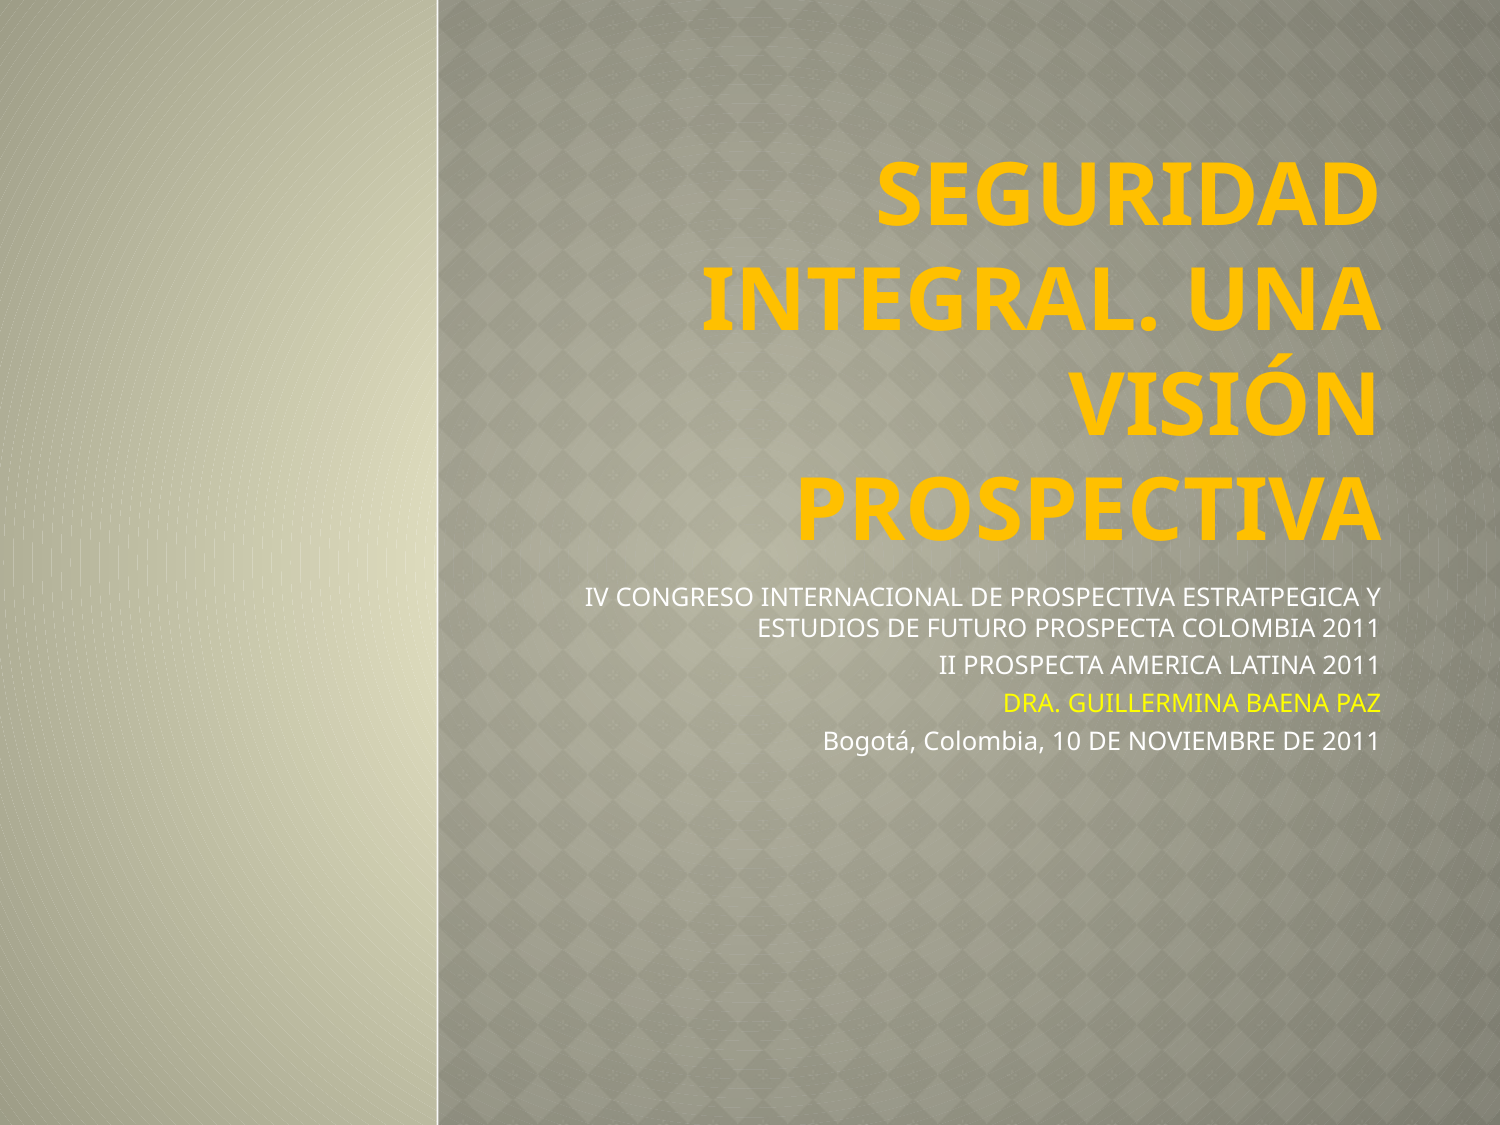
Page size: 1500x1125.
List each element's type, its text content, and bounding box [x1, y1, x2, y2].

subtitle IV CONGRESO INTERNACIONAL DE PROSPECTIVA ESTRATPEGICA Y ESTUDIOS DE FUTURO PROSPECTA COLOMBIA 2011 II PROSPECTA AMERICA LATINA 2011 DRA. GUILLERMINA BAENA PAZ Bogotá, Colombia, 10 DE NOVIEMBRE DE 2011 [550, 580, 1390, 762]
title SEGURIDAD INTEGRAL. UNA VISIÓN PROSPECTIVA [552, 87, 1390, 558]
